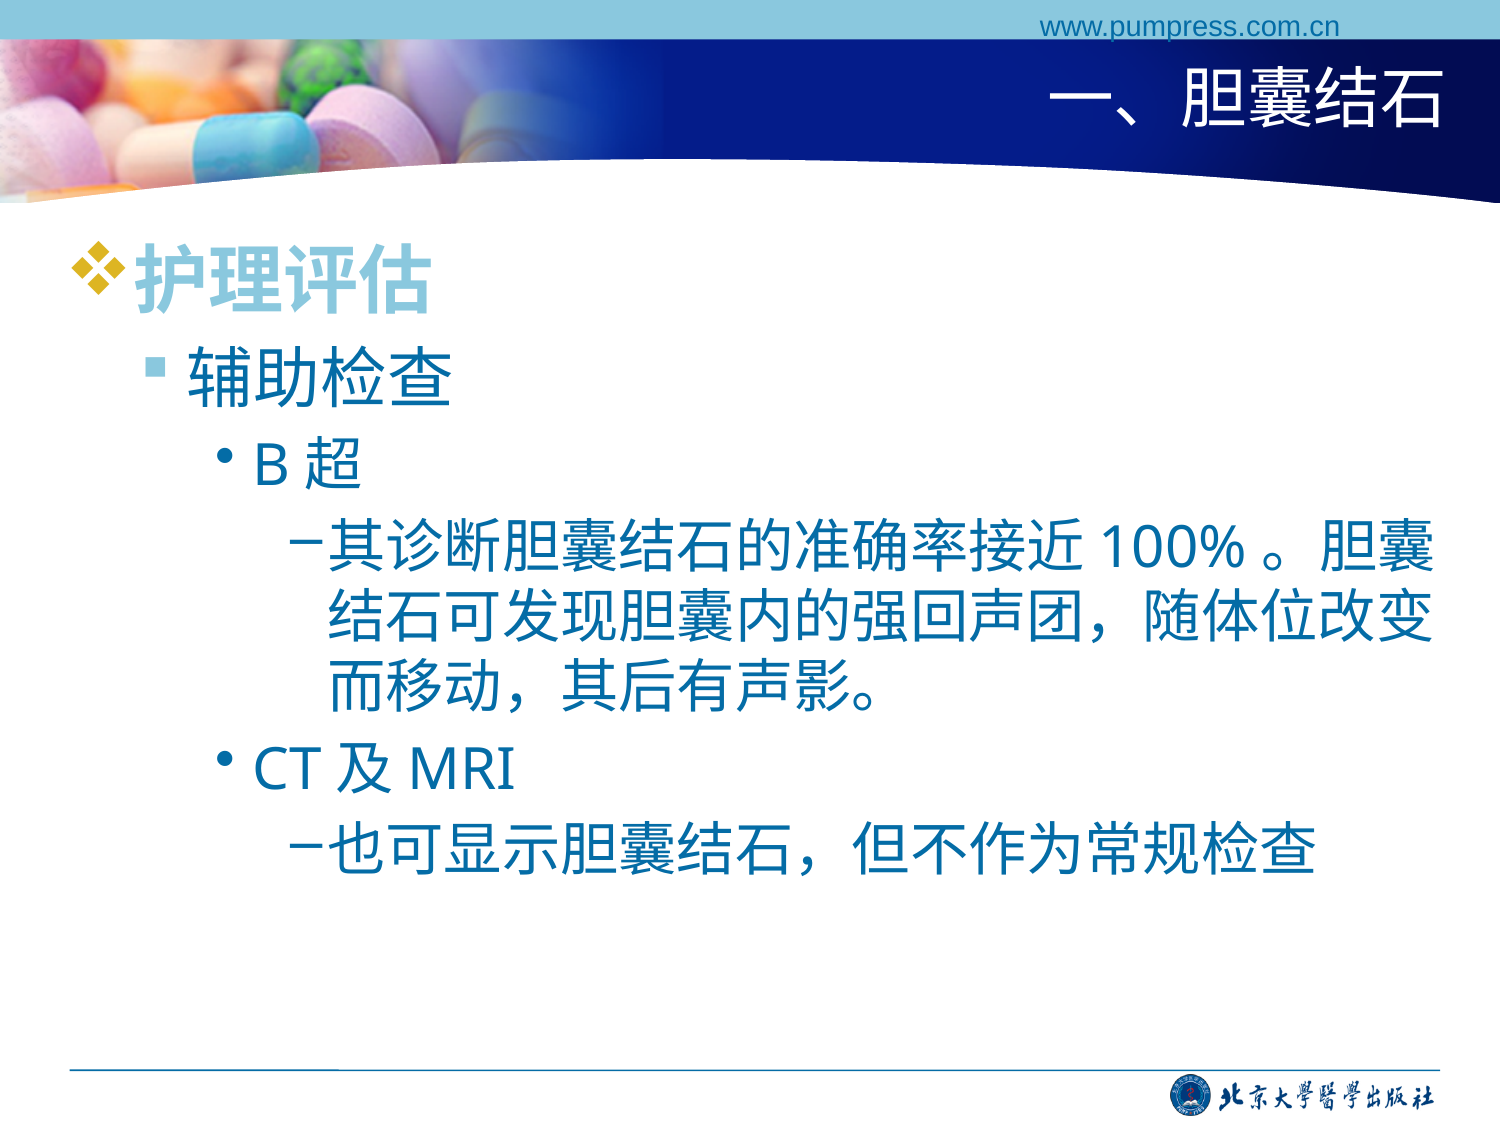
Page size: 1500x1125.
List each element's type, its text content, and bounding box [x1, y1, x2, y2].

picture [1170, 1074, 1436, 1118]
slide_number www.pumpress.com.cn [1025, 0, 1463, 38]
list 护理评估 辅助检查 B超 其诊断胆囊结石的准确率接近100%。胆囊结石可发现胆囊内的强回声团，随体位改变而移动，其后有声影。 CT及MRI 也可显示胆囊结石，但不作为常规检查 [49, 224, 1463, 1026]
title 一、胆囊结石 [137, 49, 1463, 143]
picture [0, 40, 1500, 203]
